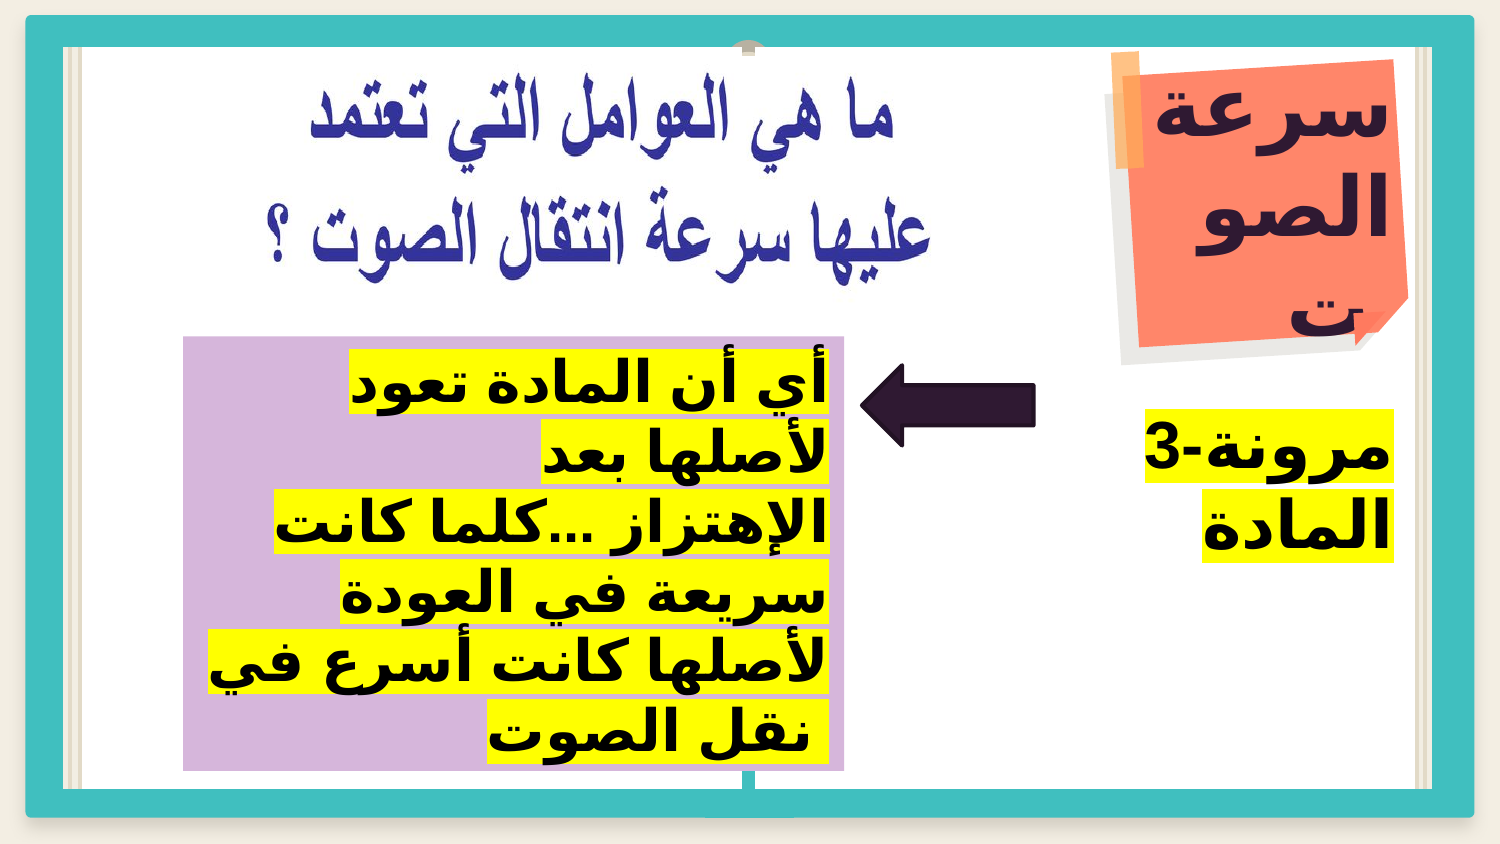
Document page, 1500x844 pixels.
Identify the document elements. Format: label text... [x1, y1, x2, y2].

text_box 3-مرونة المادة [1030, 394, 1409, 570]
text_box أي أن المادة تعود لأصلها بعد الإهتزاز ...كلما كانت سريعة في العودة لأصلها كانت أسرع في نقل الصوت [183, 336, 845, 771]
text_box [859, 363, 1036, 448]
picture [218, 56, 1004, 337]
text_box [1104, 50, 1409, 366]
